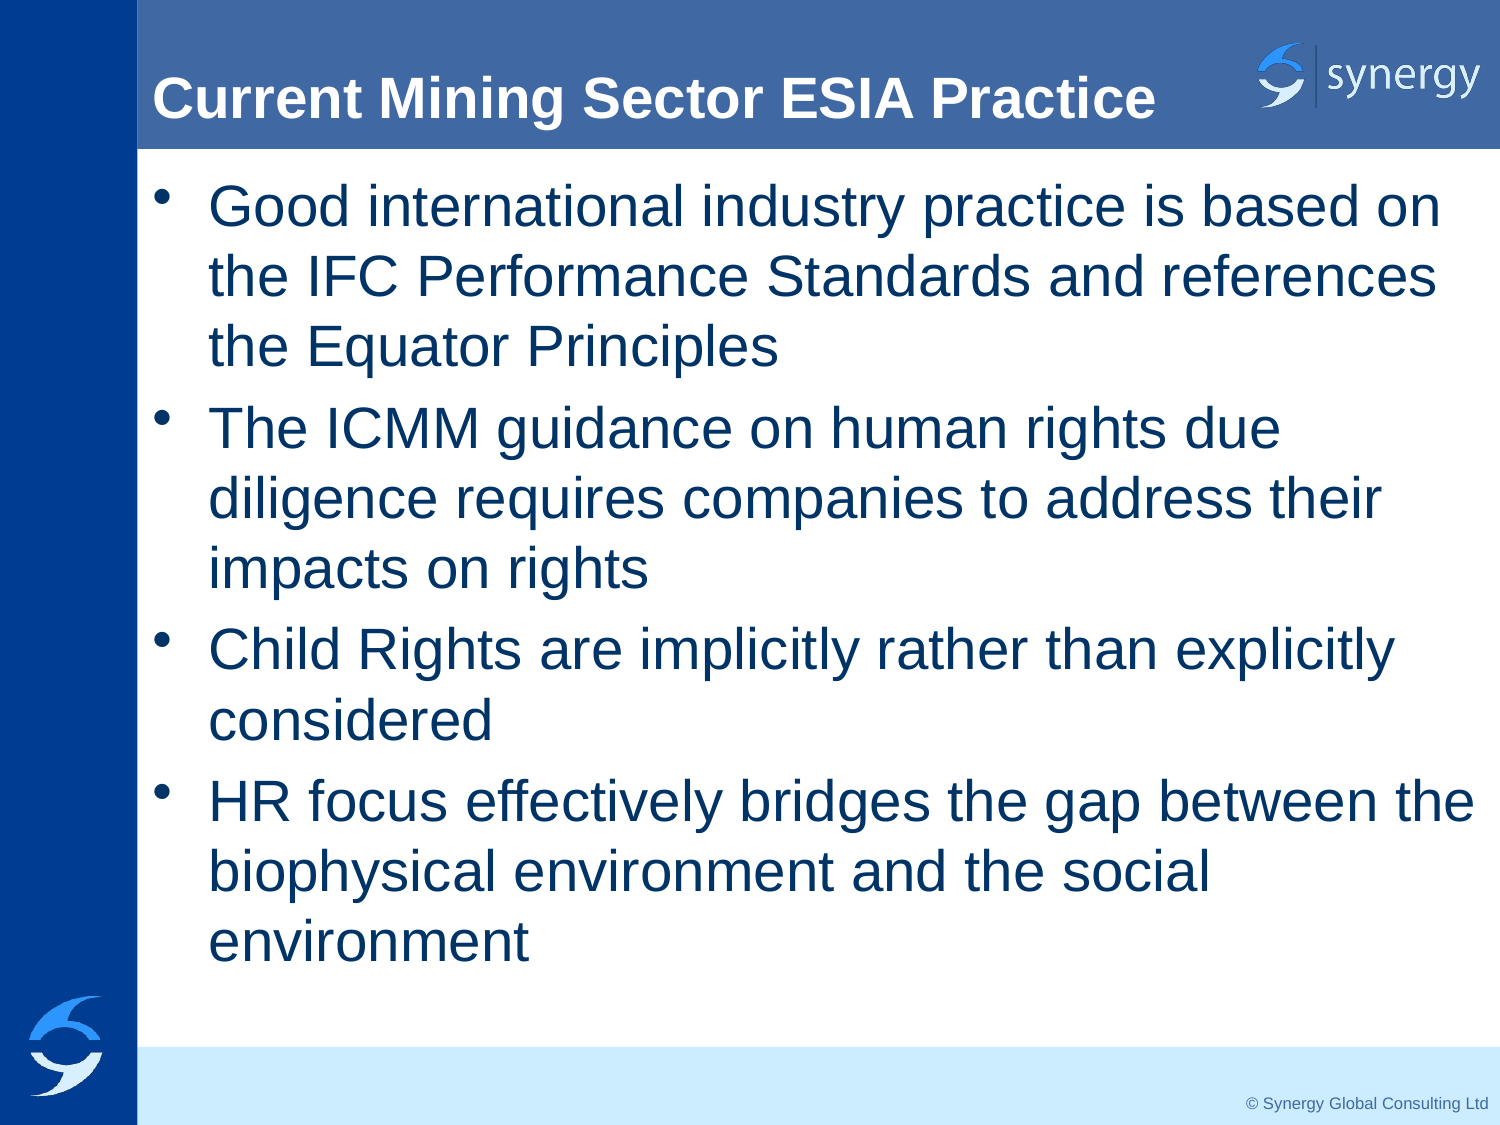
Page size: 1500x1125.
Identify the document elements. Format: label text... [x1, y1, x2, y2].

picture [11, 976, 118, 1125]
title Current Mining Sector ESIA Practice [137, 0, 1500, 138]
list Good international industry practice is based on the IFC Performance Standards and references the Equator Principles The ICMM guidance on human rights due diligence requires companies to address their impacts on rights Child Rights are implicitly rather than explicitly considered HR focus effectively bridges the gap between the biophysical environment and the social environment [137, 160, 1500, 1047]
